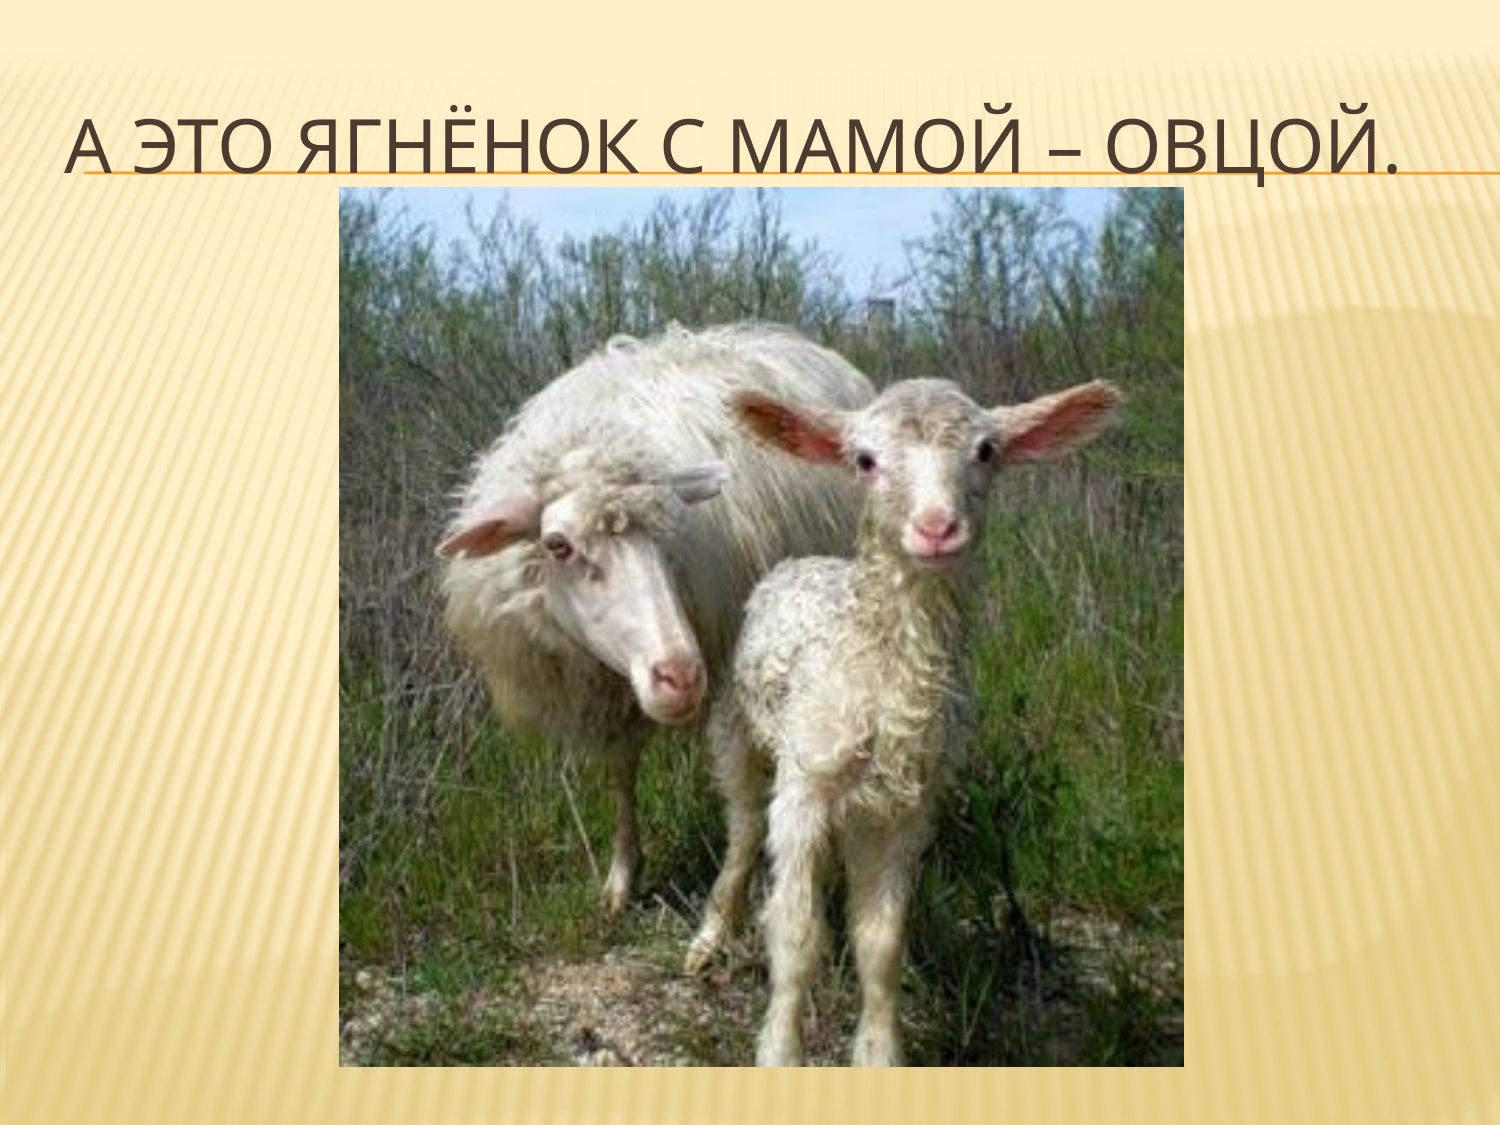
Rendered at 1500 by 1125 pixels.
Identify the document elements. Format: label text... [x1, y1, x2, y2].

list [339, 187, 1184, 1067]
title А это ягнёнок с мамой – овцой. [50, 75, 1475, 213]
